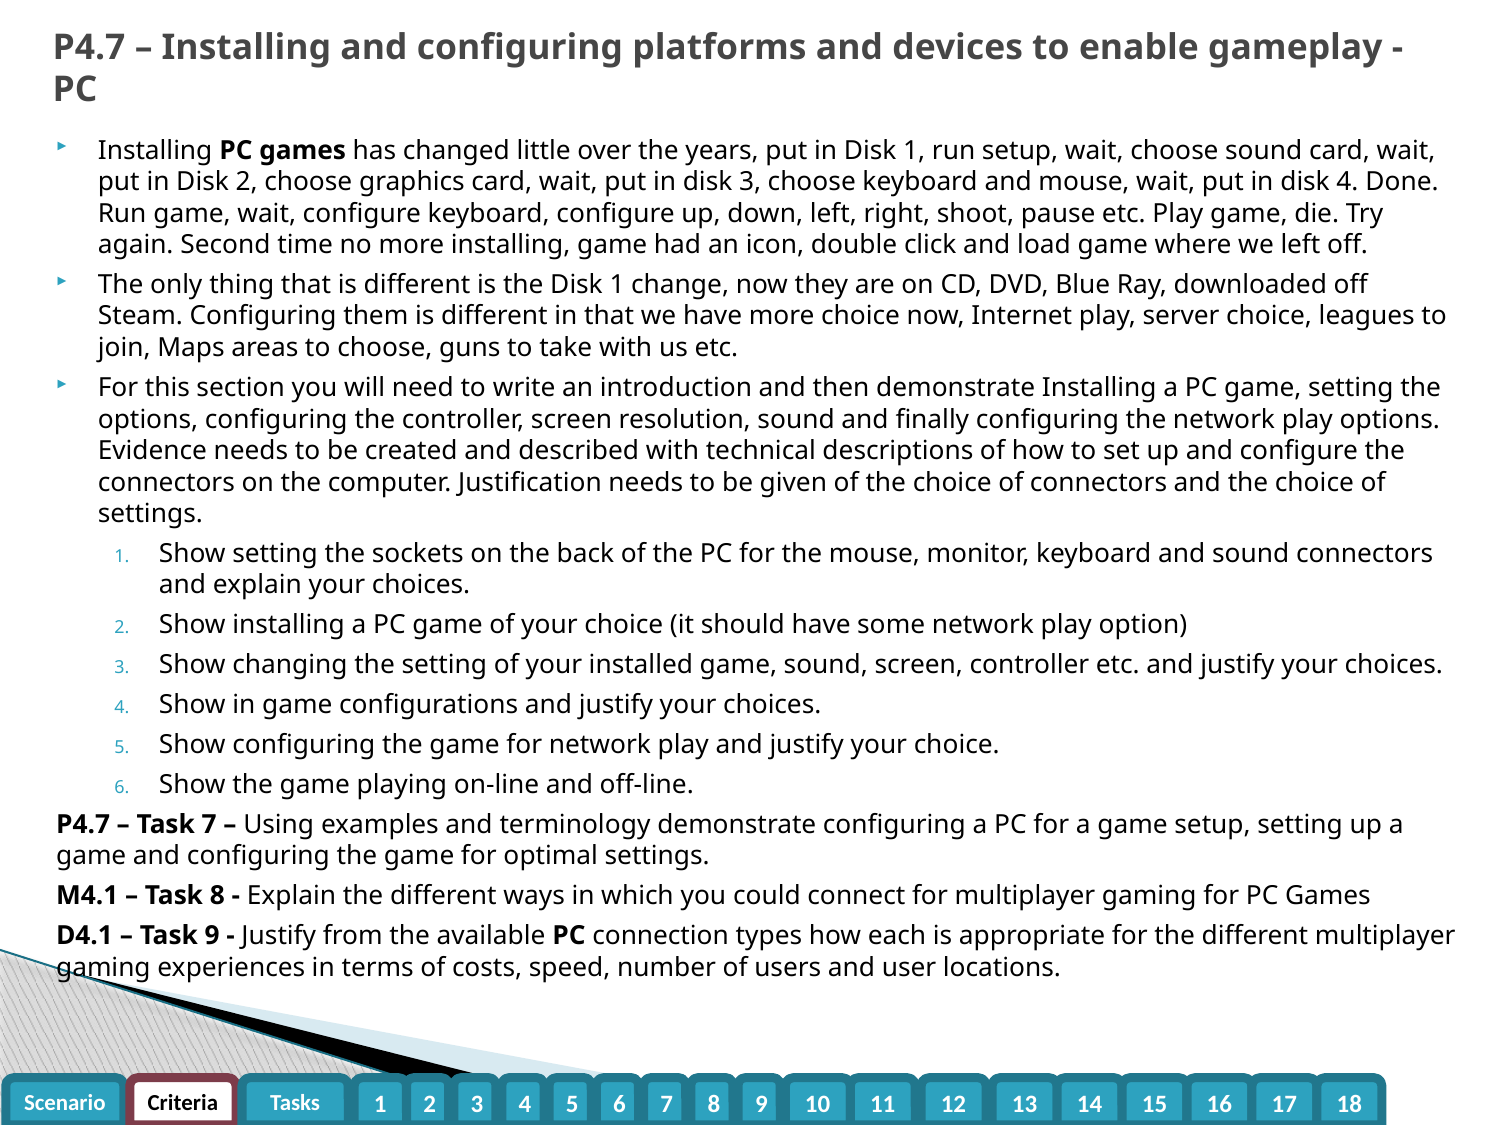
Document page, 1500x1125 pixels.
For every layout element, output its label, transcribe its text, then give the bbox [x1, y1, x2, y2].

title P4.7 – Installing and configuring platforms and devices to enable gameplay - PC [37, 19, 1471, 114]
list Installing PC games has changed little over the years, put in Disk 1, run setup, wait, choose sound card, wait, put in Disk 2, choose graphics card, wait, put in disk 3, choose keyboard and mouse, wait, put in disk 4. Done. Run game, wait, configure keyboard, configure up, down, left, right, shoot, pause etc. Play game, die. Try again. Second time no more installing, game had an icon, double click and load game where we left off. The only thing that is different is the Disk 1 change, now they are on CD, DVD, Blue Ray, downloaded off Steam. Configuring them is different in that we have more choice now, Internet play, server choice, leagues to join, Maps areas to choose, guns to take with us etc. For this section you will need to write an introduction and then demonstrate Installing a PC game, setting the options, configuring the controller, screen resolution, sound and finally configuring the network play options. Evidence needs to be created and described with technical descriptions of how to set up and configure the connectors on the computer. Justification needs to be given of the choice of connectors and the choice of settings. Show setting the sockets on the back of the PC for the mouse, monitor, keyboard and sound connectors and explain your choices. Show installing a PC game of your choice (it should have some network play option) Show changing the setting of your installed game, sound, screen, controller etc. and justify your choices. Show in game configurations and justify your choices. Show configuring the game for network play and justify your choice. Show the game playing on-line and off-line. P4.7 – Task 7 – Using examples and terminology demonstrate configuring a PC for a game setup, setting up a game and configuring the game for optimal settings. M4.1 – Task 8 - Explain the different ways in which you could connect for multiplayer gaming for PC Games D4.1 – Task 9 - Justify from the available PC connection types how each is appropriate for the different multiplayer gaming experiences in terms of costs, speed, number of users and user locations. [41, 125, 1471, 1047]
